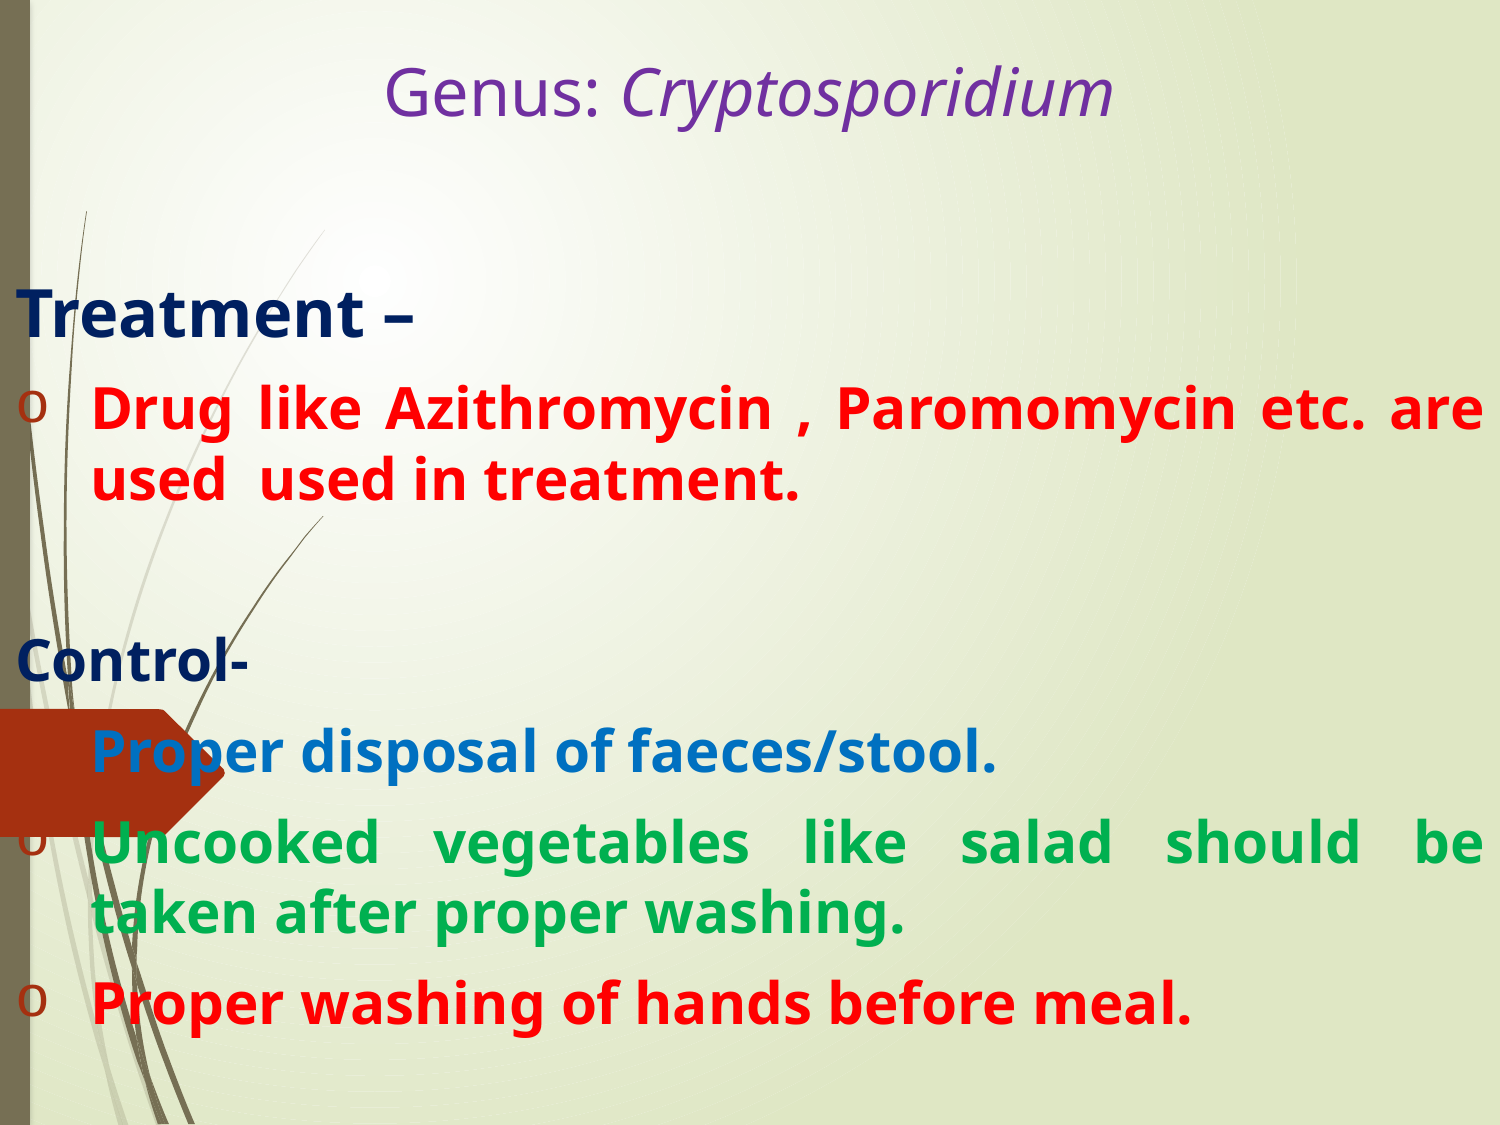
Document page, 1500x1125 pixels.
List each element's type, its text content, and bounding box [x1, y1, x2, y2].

title Genus: Cryptosporidium [0, 0, 1500, 138]
subtitle Treatment – Drug like Azithromycin , Paromomycin etc. are used used in treatment. Control- Proper disposal of faeces/stool. Uncooked vegetables like salad should be taken after proper washing. Proper washing of hands before meal. [0, 162, 1500, 1125]
